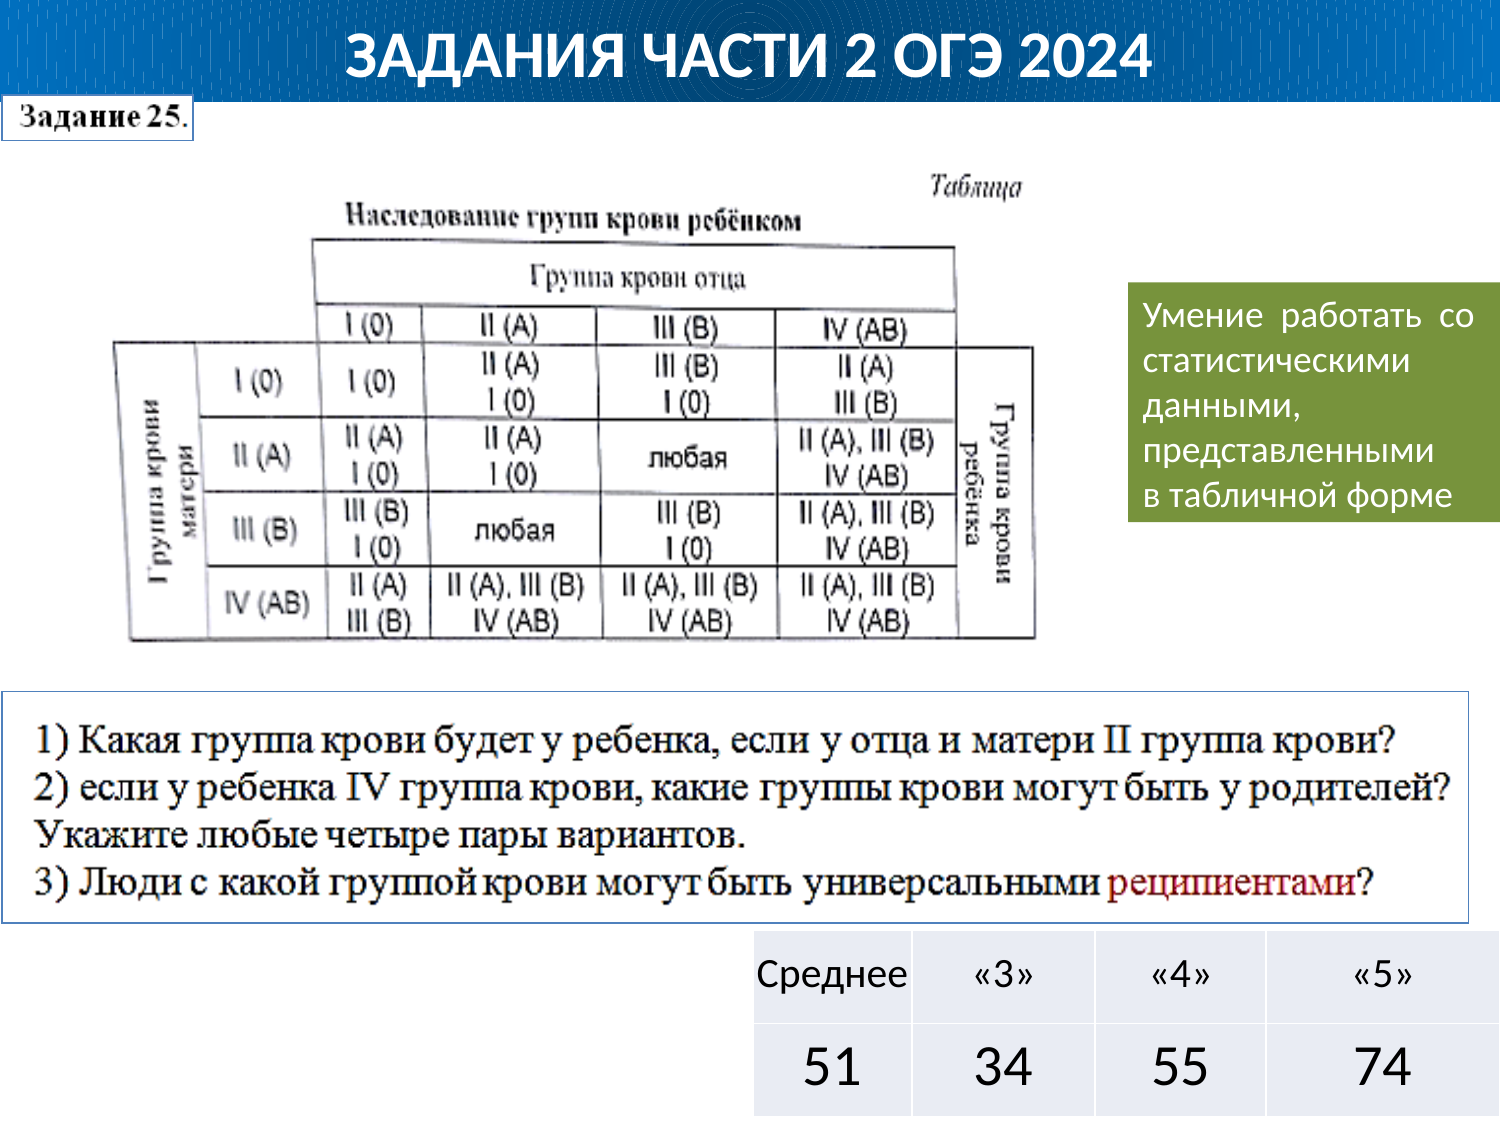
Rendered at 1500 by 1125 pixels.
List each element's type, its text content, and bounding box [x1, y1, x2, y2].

table_cell 51 [754, 1024, 911, 1116]
title ЗАДАНИЯ ЧАСТИ 2 ОГЭ 2024 [0, 0, 1500, 102]
picture [96, 161, 1054, 653]
table_header «3» [913, 932, 1094, 1023]
table_cell 34 [913, 1024, 1094, 1116]
picture [2, 692, 1469, 923]
table_header «5» [1267, 931, 1499, 1023]
table_cell 74 [1267, 1024, 1499, 1116]
table_header Среднее [754, 932, 911, 1023]
table_header «4» [1096, 932, 1265, 1023]
picture [2, 95, 193, 140]
table_cell 55 [1096, 1024, 1265, 1116]
text_box Умение работать со статистическими данными, представленными в табличной форме [1128, 282, 1500, 523]
